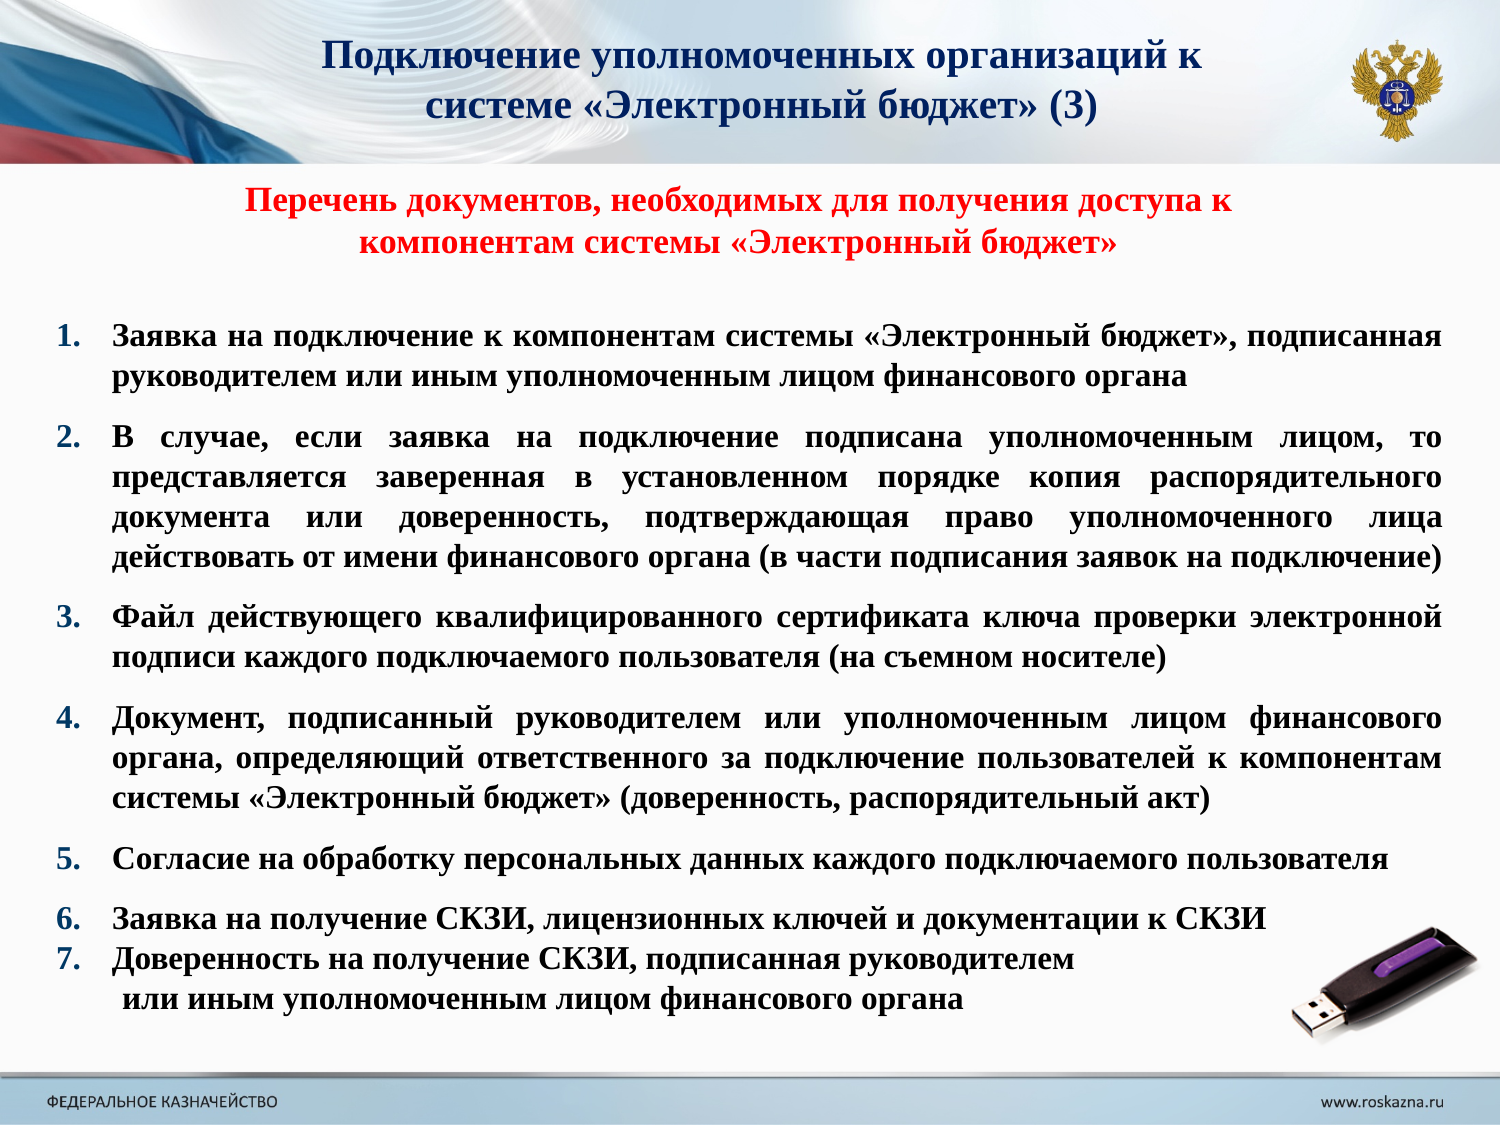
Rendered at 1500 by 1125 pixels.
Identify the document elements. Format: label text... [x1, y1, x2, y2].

text_box Подключение уполномоченных организаций к системе «Электронный бюджет» (3) [265, 19, 1258, 134]
text_box Заявка на подключение к компонентам системы «Электронный бюджет», подписанная руководителем или иным уполномоченным лицом финансового органа В случае, если заявка на подключение подписана уполномоченным лицом, то представляется заверенная в установленном порядке копия распорядительного документа или доверенность, подтверждающая право уполномоченного лица действовать от имени финансового органа (в части подписания заявок на подключение) Файл действующего квалифицированного сертификата ключа проверки электронной подписи каждого подключаемого пользователя (на съемном носителе) Документ, подписанный руководителем или уполномоченным лицом финансового органа, определяющий ответственного за подключение пользователей к компонентам системы «Электронный бюджет» (доверенность, распорядительный акт) Согласие на обработку персональных данных каждого подключаемого пользователя Заявка на получение СКЗИ, лицензионных ключей и документации к СКЗИ Доверенность на получение СКЗИ, подписанная руководителем или иным уполномоченным лицом финансового органа [41, 305, 1460, 1024]
picture [0, 0, 1500, 1125]
text_box Перечень документов, необходимых для получения доступа к компонентам системы «Электронный бюджет» [194, 168, 1283, 330]
